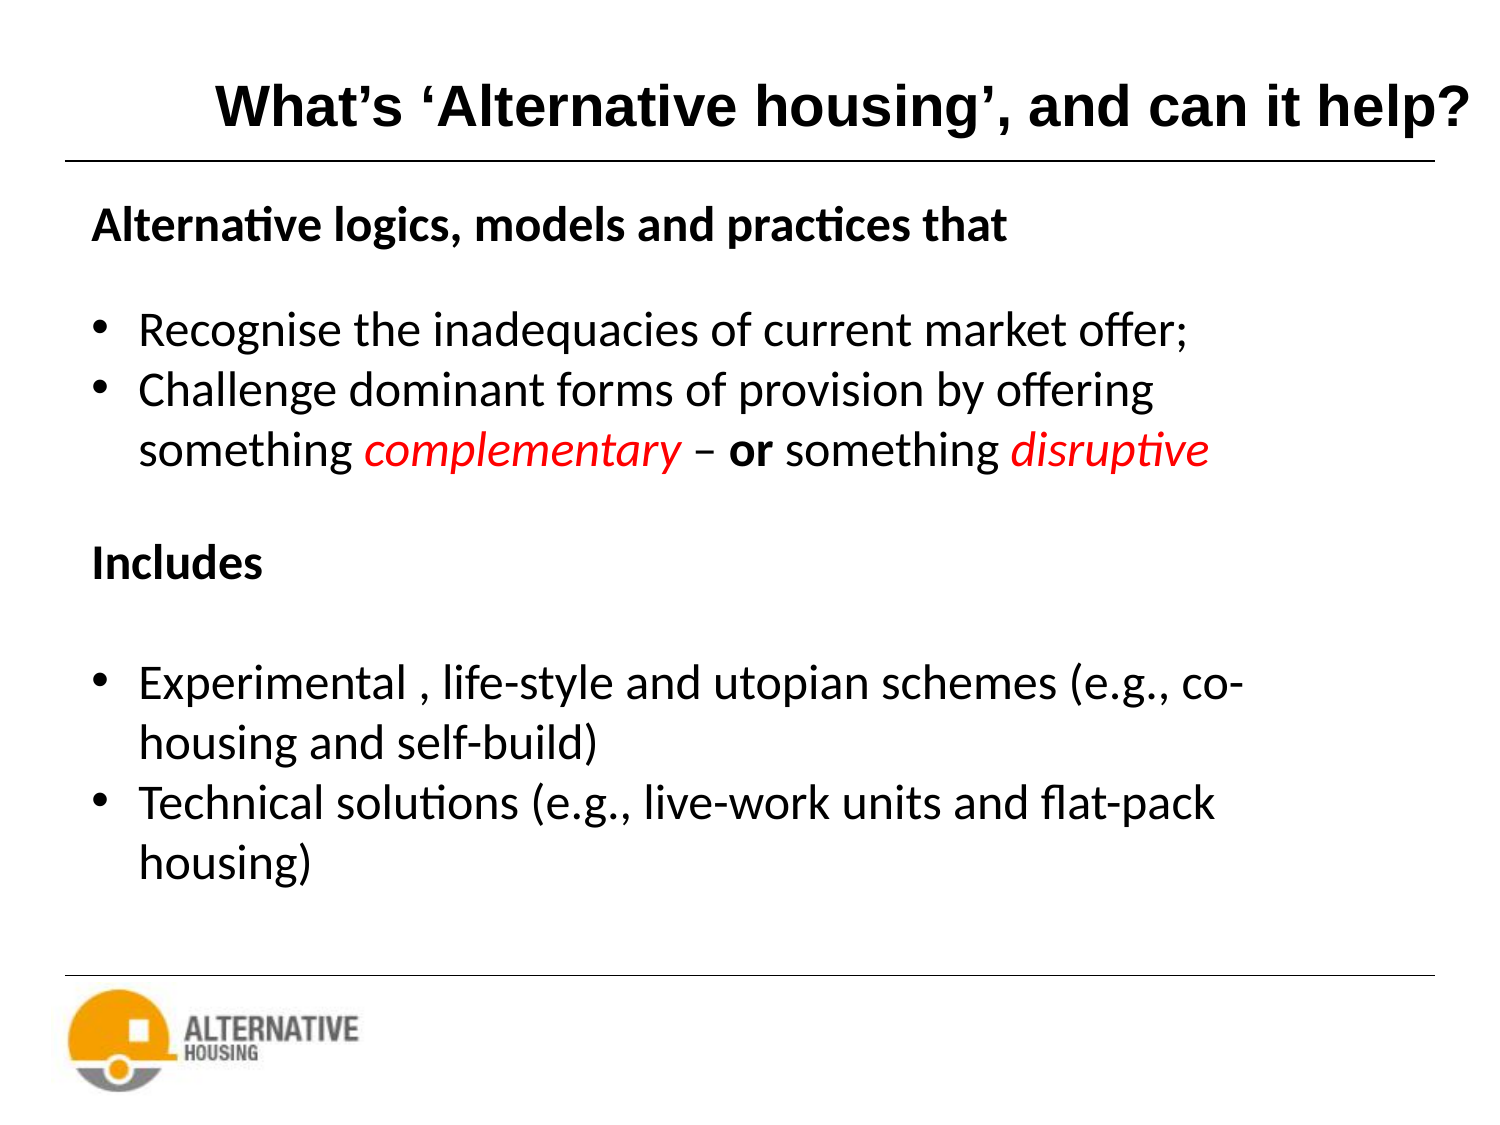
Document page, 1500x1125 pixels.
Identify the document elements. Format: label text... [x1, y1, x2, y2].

text_box Includes Experimental , life-style and utopian schemes (e.g., co-housing and self-build) Technical solutions (e.g., live-work units and flat-pack housing) [76, 522, 1381, 942]
text_box What’s ‘Alternative housing’, and can it help? [19, 61, 1489, 146]
picture [51, 981, 442, 1101]
text_box Alternative logics, models and practices that Recognise the inadequacies of current market offer; Challenge dominant forms of provision by offering something complementary – or something disruptive [76, 184, 1282, 522]
